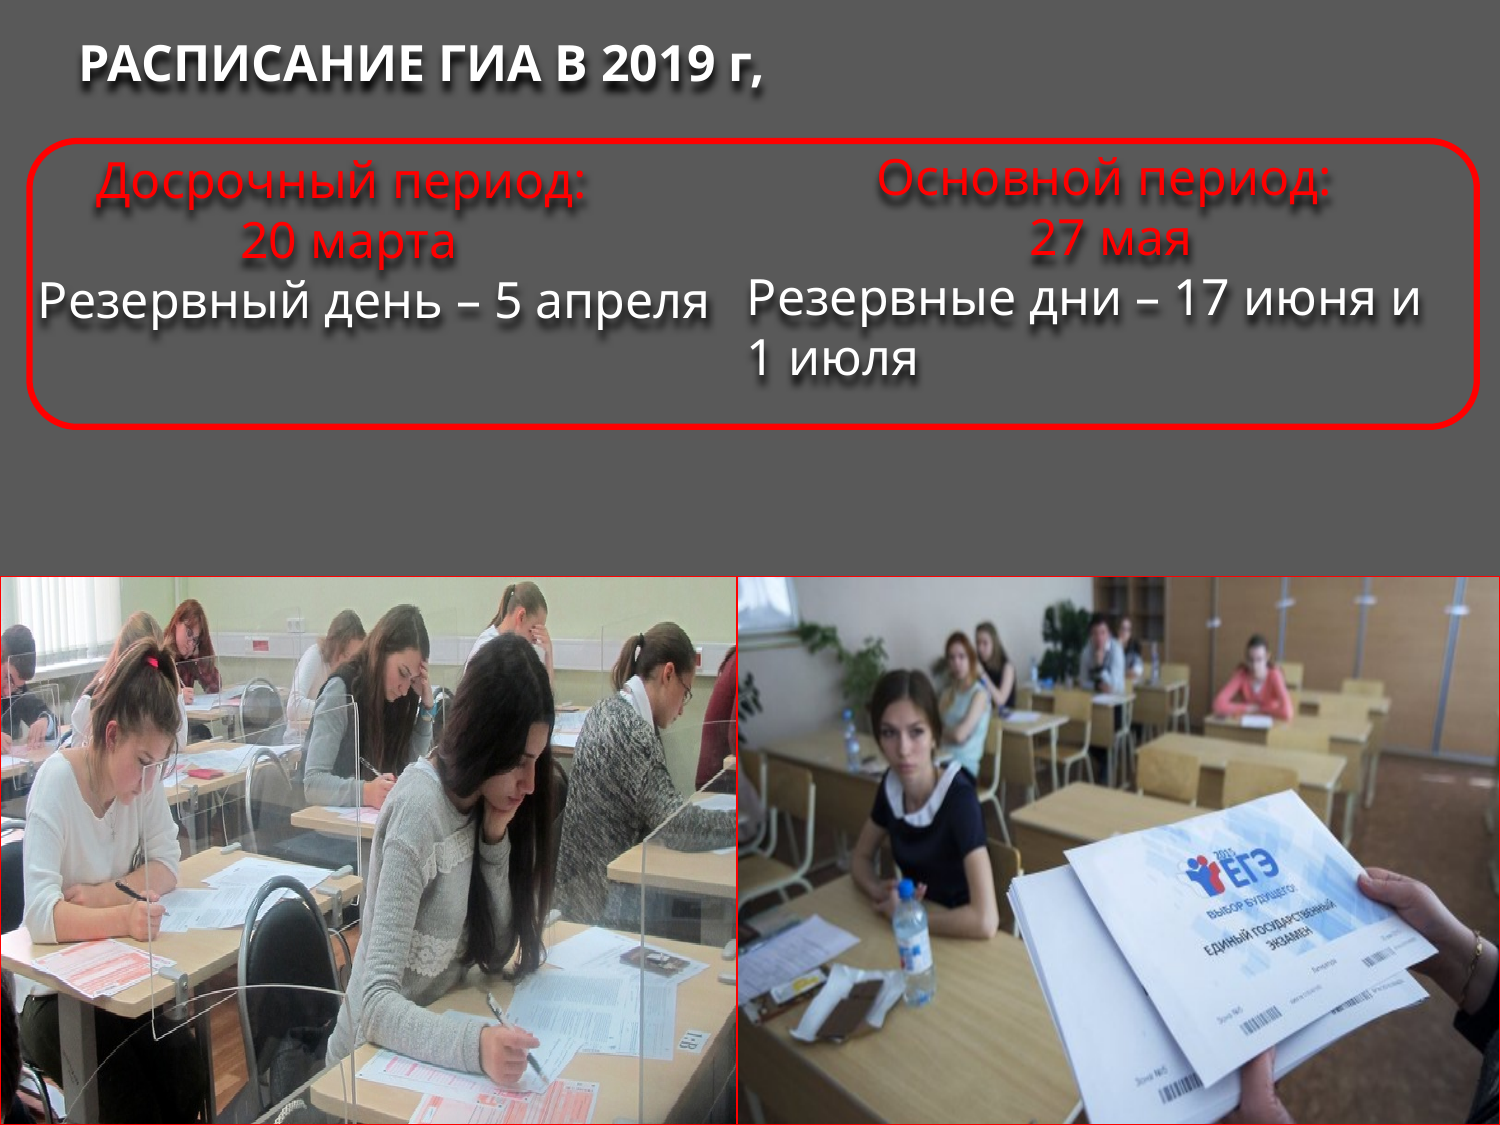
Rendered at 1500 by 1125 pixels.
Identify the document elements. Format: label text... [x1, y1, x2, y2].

text_box Основной период: 27 мая Резервные дни – 17 июня и 1 июля [732, 138, 1477, 393]
text_box Досрочный период: 20 марта Резервный день – 5 апреля [0, 140, 726, 336]
picture [0, 576, 1500, 1125]
text_box РАСПИСАНИЕ ГИА В 2019 г, [63, 24, 793, 100]
text_box [28, 353, 1467, 428]
